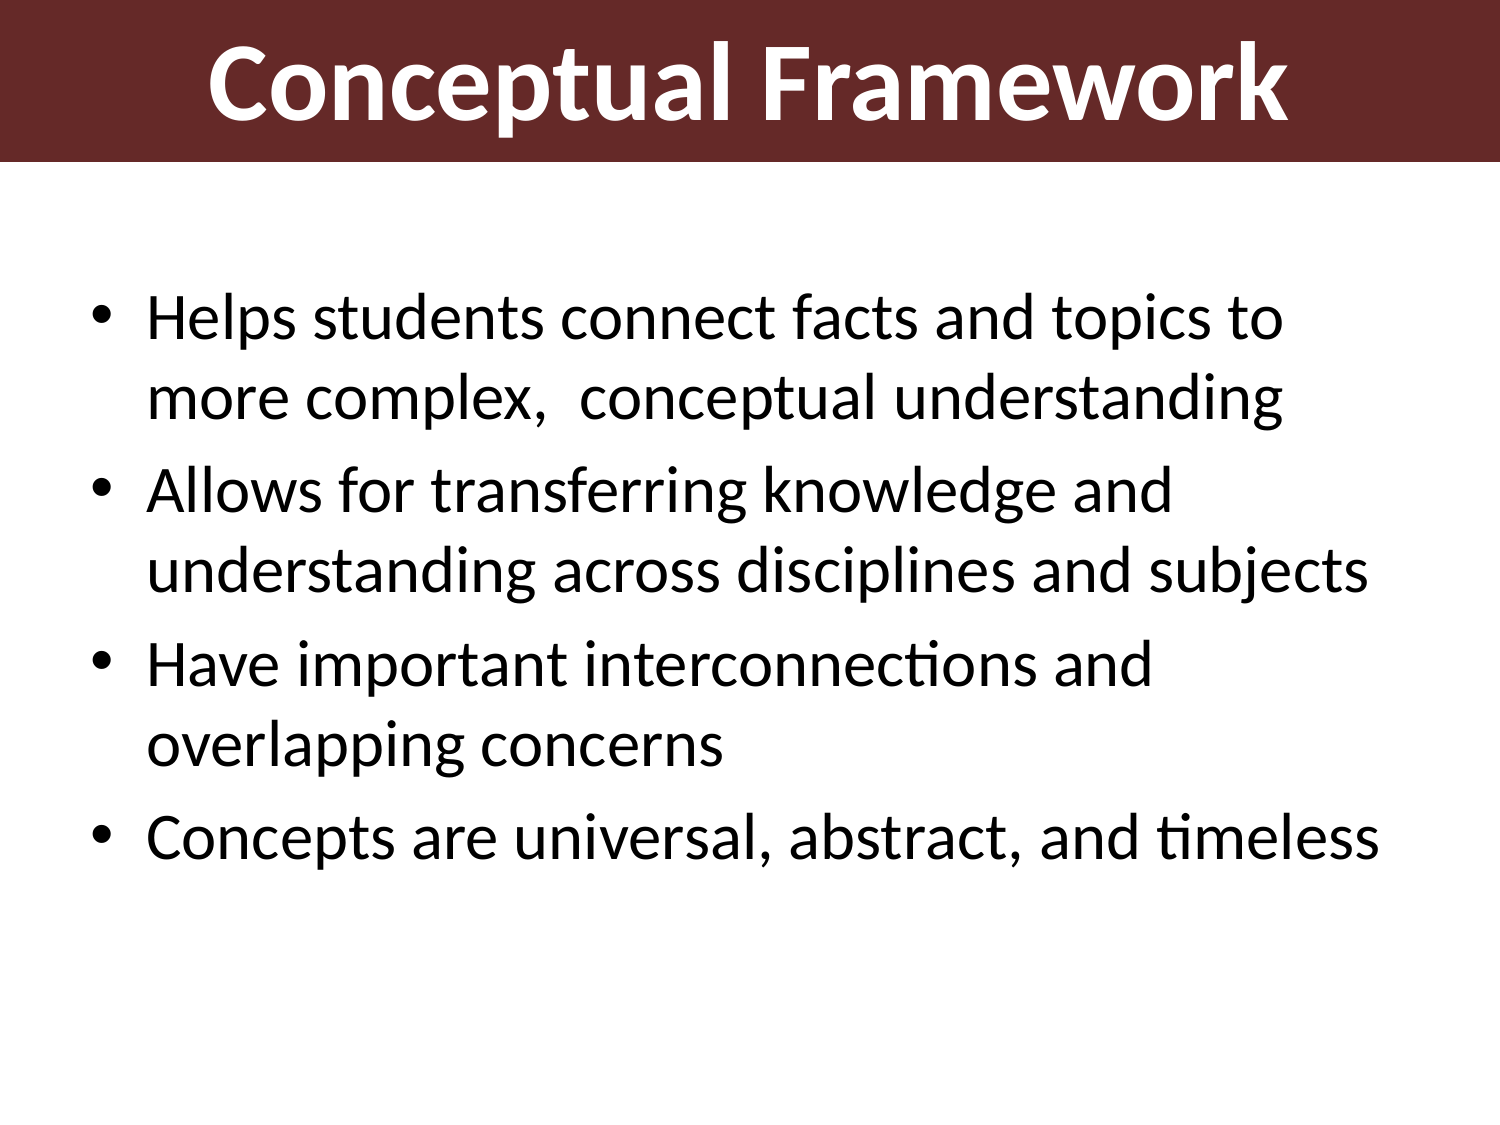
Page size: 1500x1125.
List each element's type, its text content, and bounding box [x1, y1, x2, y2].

text_box Conceptual Framework [0, 0, 1500, 162]
list Helps students connect facts and topics to more complex, conceptual understanding Allows for transferring knowledge and understanding across disciplines and subjects Have important interconnections and overlapping concerns Concepts are universal, abstract, and timeless [75, 172, 1425, 915]
